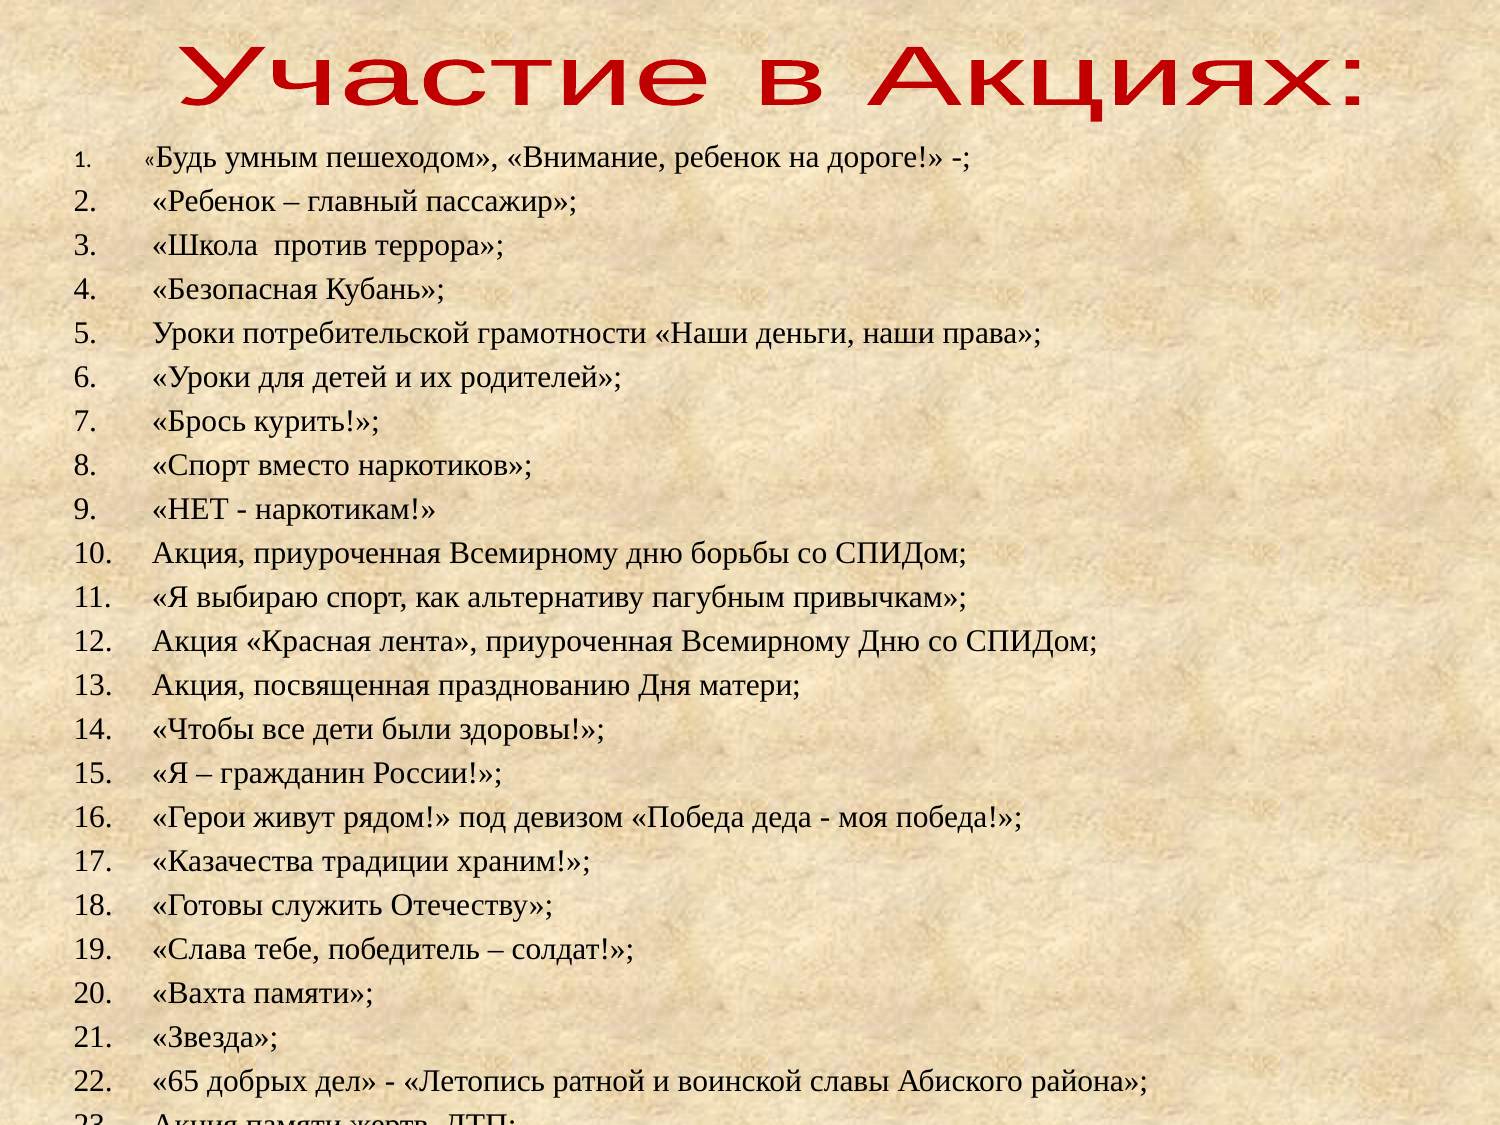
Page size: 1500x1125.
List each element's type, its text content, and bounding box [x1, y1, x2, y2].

list «Будь умным пешеходом», «Внимание, ребенок на дороге!» -; «Ребенок – главный пассажир»; «Школа против террора»; «Безопасная Кубань»; Уроки потребительской грамотности «Наши деньги, наши права»; «Уроки для детей и их родителей»; «Брось курить!»; «Спорт вместо наркотиков»; «НЕТ - наркотикам!» Акция, приуроченная Всемирному дню борьбы со СПИДом; «Я выбираю спорт, как альтернативу пагубным привычкам»; Акция «Красная лента», приуроченная Всемирному Дню со СПИДом; Акция, посвященная празднованию Дня матери; «Чтобы все дети были здоровы!»; «Я – гражданин России!»; «Герои живут рядом!» под девизом «Победа деда - моя победа!»; «Казачества традиции храним!»; «Готовы служить Отечеству»; «Слава тебе, победитель – солдат!»; «Вахта памяти»; «Звезда»; «65 добрых дел» - «Летопись ратной и воинской славы Абиского района»; Акция памяти жертв ДТП; Детская акция «С любовью к России мы делами добрыми едины»; [58, 128, 1454, 1125]
picture [0, 0, 1500, 1125]
